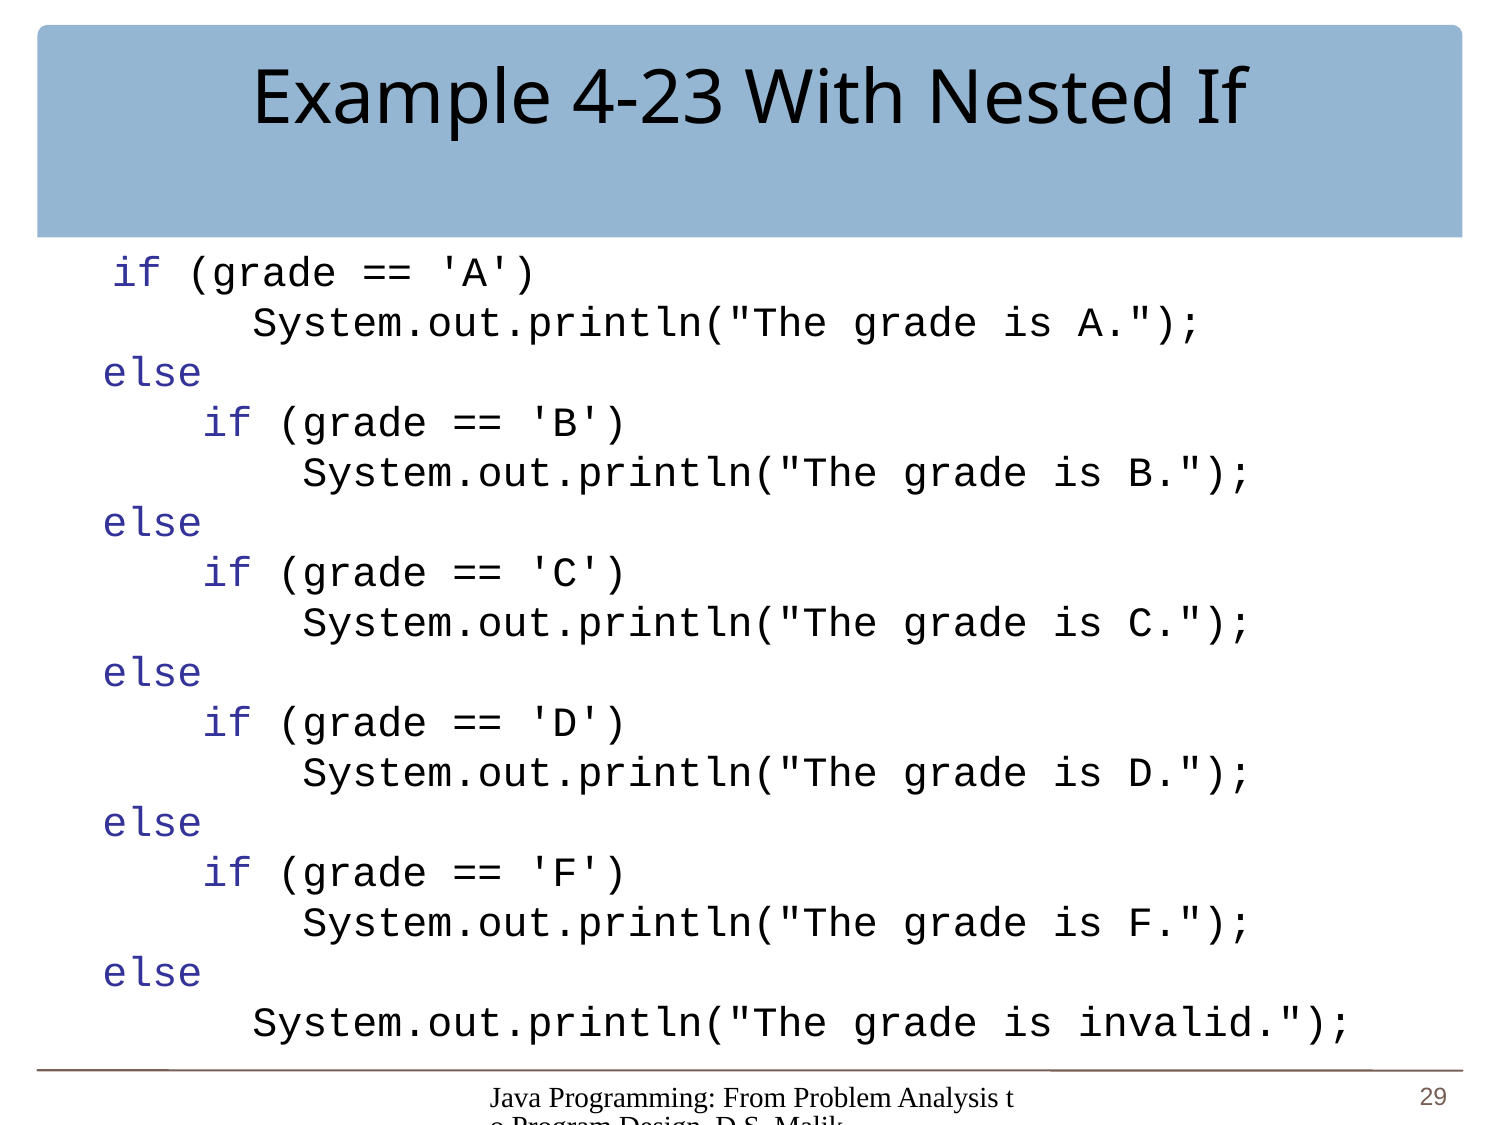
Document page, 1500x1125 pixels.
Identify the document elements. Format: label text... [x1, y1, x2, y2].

footer Java Programming: From Problem Analysis to Program Design, D.S. Malik [474, 1069, 1038, 1123]
text_box if (grade == 'A') System.out.println("The grade is A."); else if (grade == 'B') System.out.println("The grade is B."); else if (grade == 'C') System.out.println("The grade is C."); else if (grade == 'D') System.out.println("The grade is D."); else if (grade == 'F') System.out.println("The grade is F."); else System.out.println("The grade is invalid."); [87, 237, 1389, 1053]
title Example 4-23 With Nested If [49, 44, 1451, 233]
slide_number 29 [1112, 1069, 1463, 1123]
